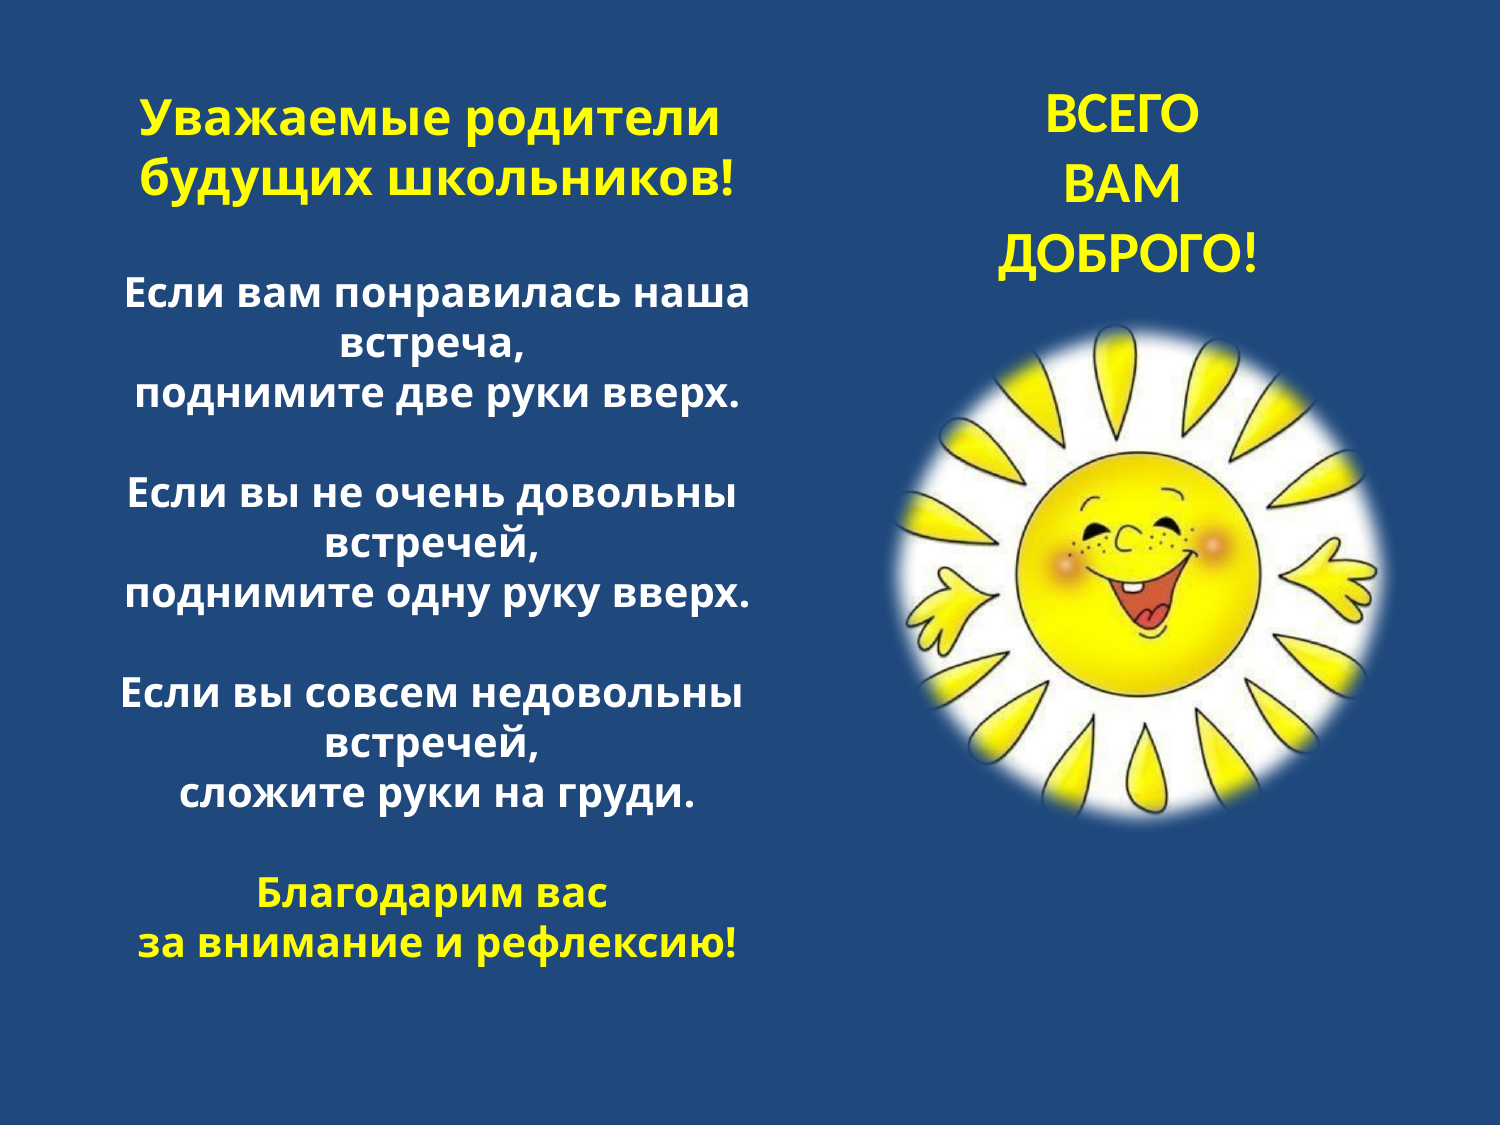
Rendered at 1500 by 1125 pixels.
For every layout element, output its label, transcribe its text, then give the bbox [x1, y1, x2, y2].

text_box ВСЕГО ВАМ ДОБРОГО! [983, 66, 1276, 292]
picture [879, 314, 1400, 835]
text_box Уважаемые родители будущих школьников! Если вам понравилась наша встреча, поднимите две руки вверх. Если вы не очень довольны встречей, поднимите одну руку вверх. Если вы совсем недовольны встречей, сложите руки на груди. Благодарим вас за внимание и рефлексию! [64, 78, 810, 1074]
